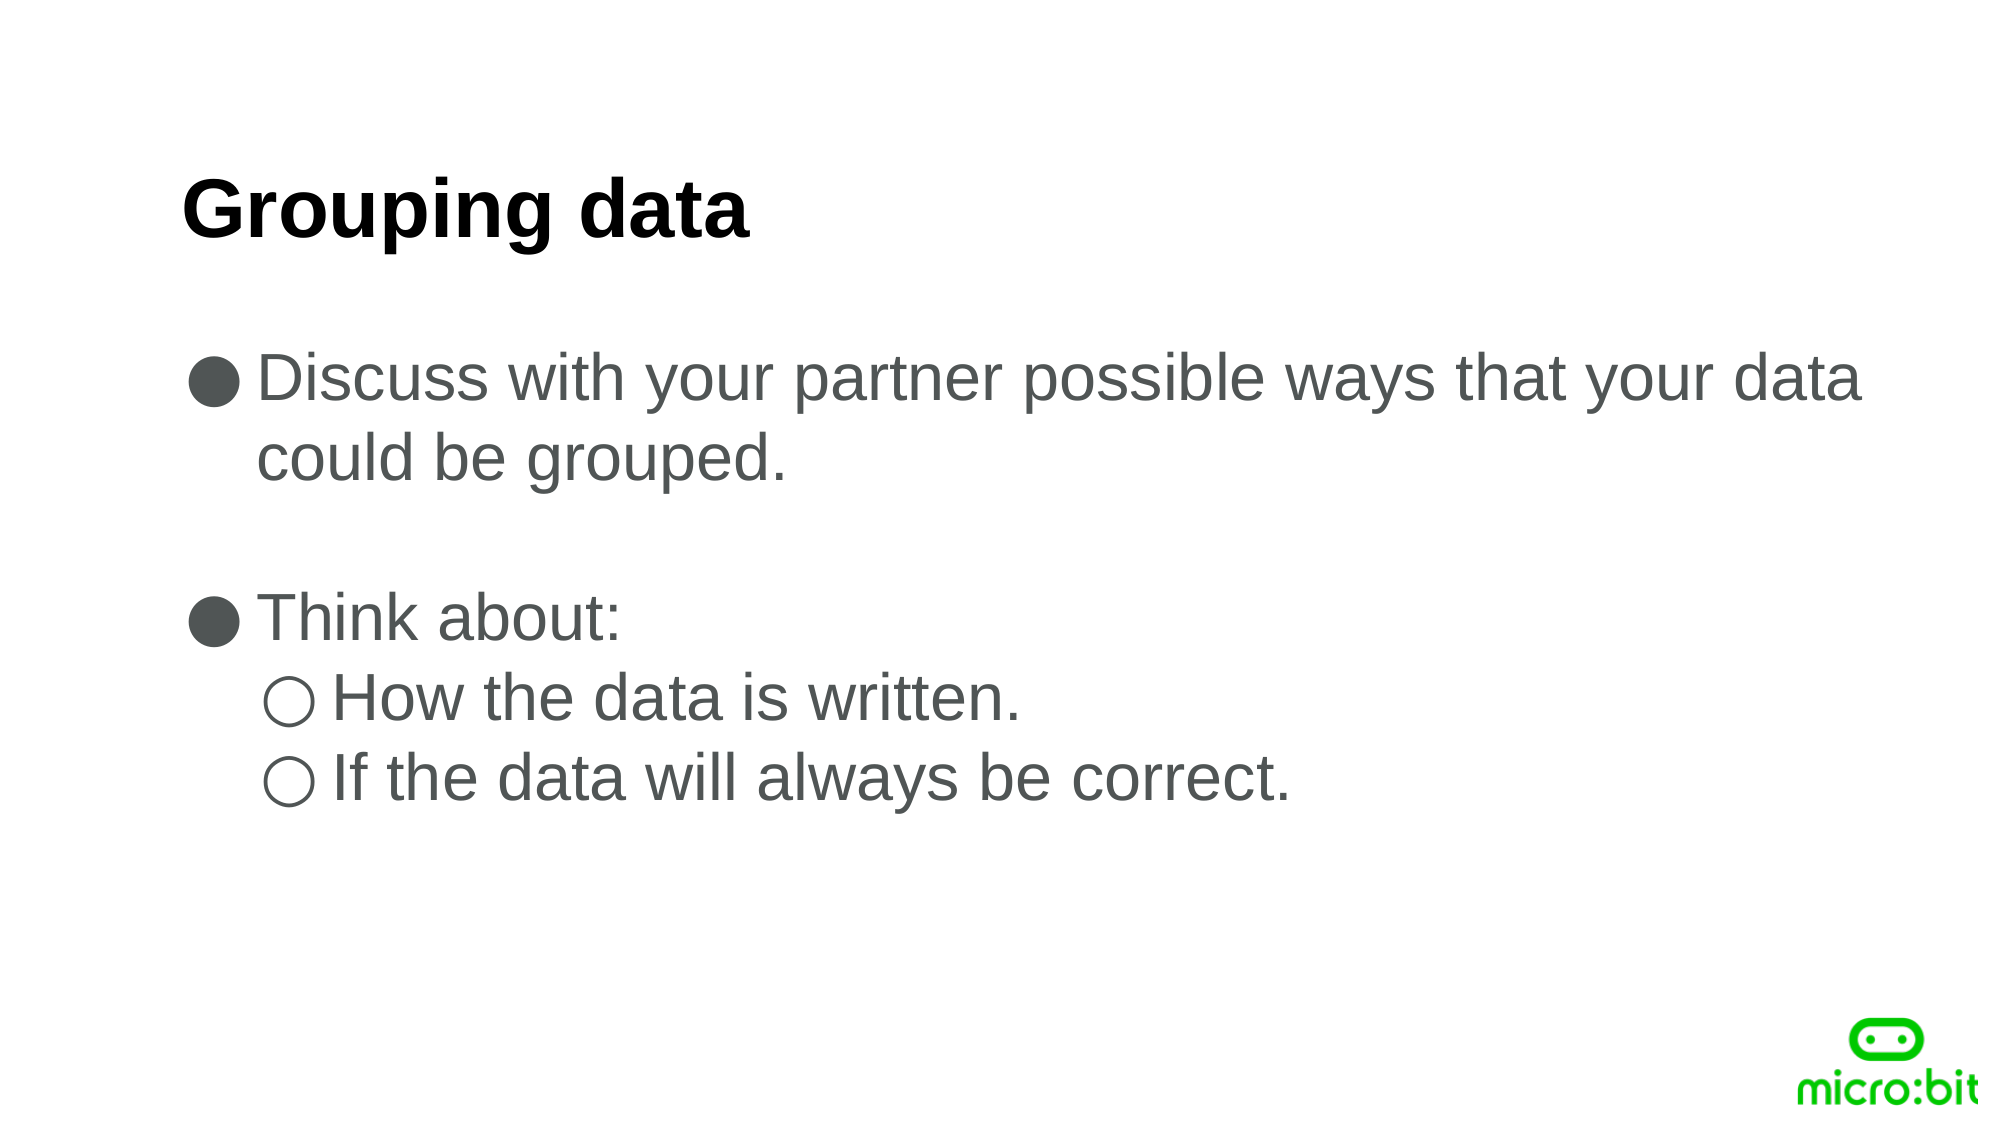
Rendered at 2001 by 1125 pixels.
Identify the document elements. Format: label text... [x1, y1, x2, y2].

text_box Grouping data Discuss with your partner possible ways that your data could be grouped. Think about: How the data is written. If the data will always be correct. [166, 60, 1918, 884]
picture [1797, 1017, 1978, 1106]
